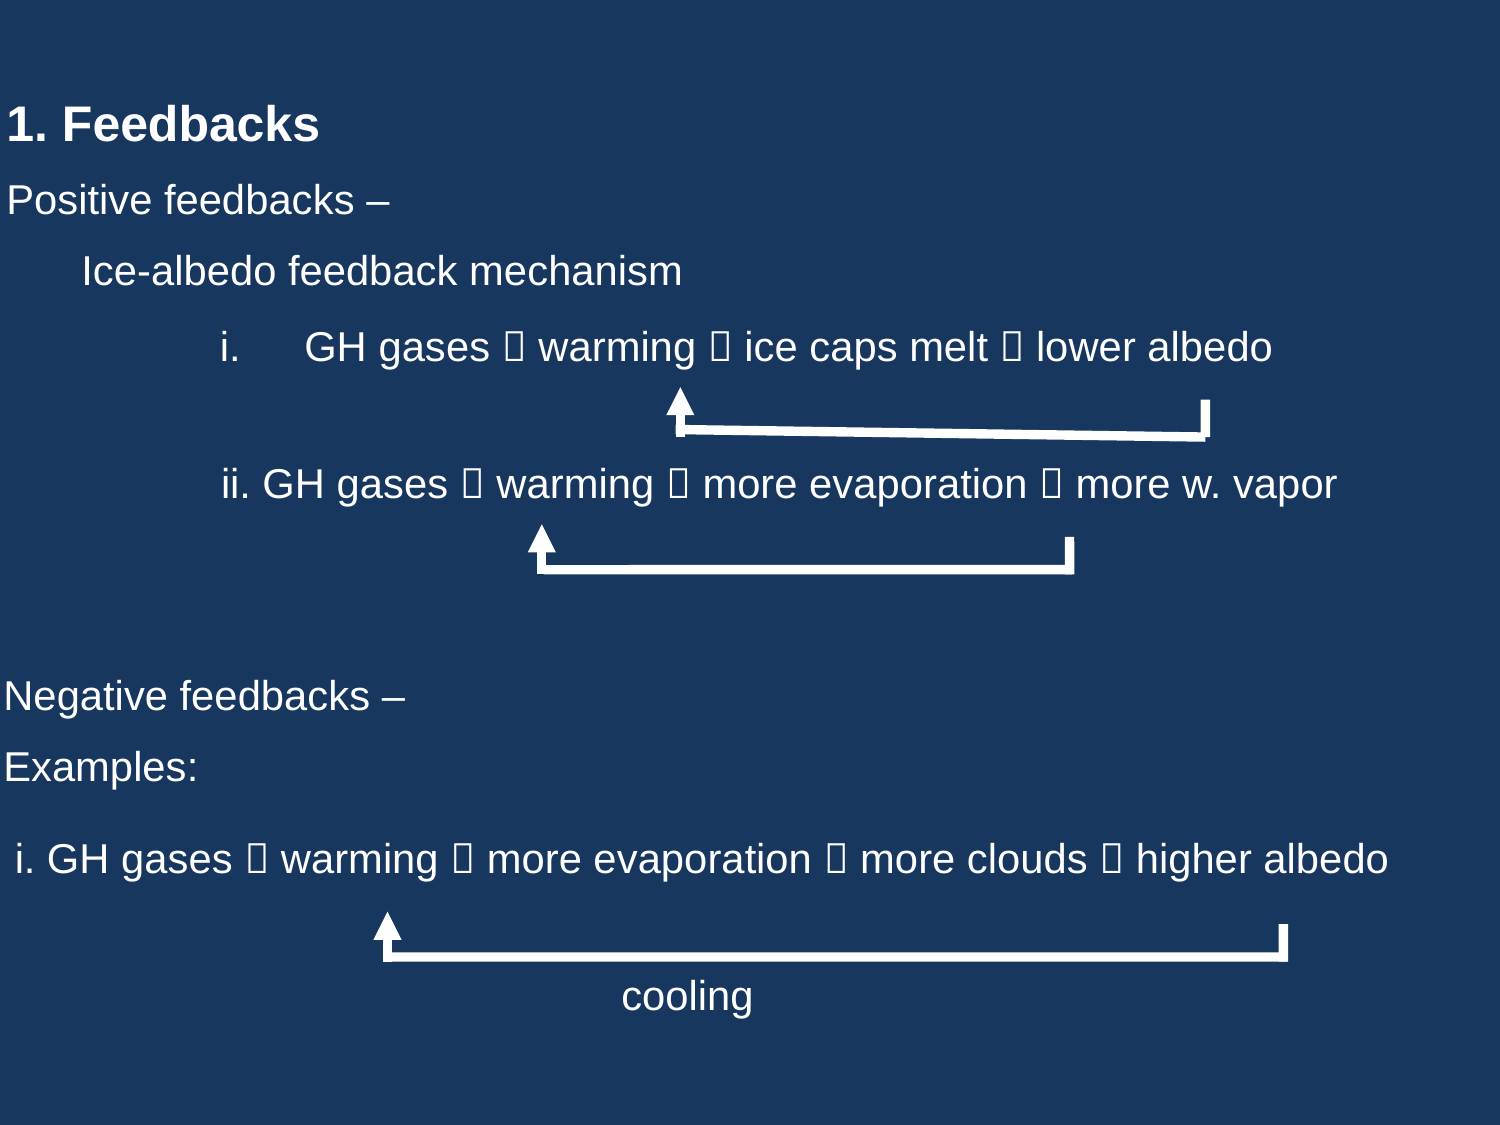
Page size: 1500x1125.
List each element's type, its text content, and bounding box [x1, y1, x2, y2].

text_box Negative feedbacks – Examples: [0, 661, 583, 798]
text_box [0, 823, 1500, 1027]
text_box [130, 311, 1468, 450]
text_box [206, 449, 1430, 575]
text_box 1. Feedbacks Positive feedbacks – Ice-albedo feedback mechanism [0, 84, 861, 301]
